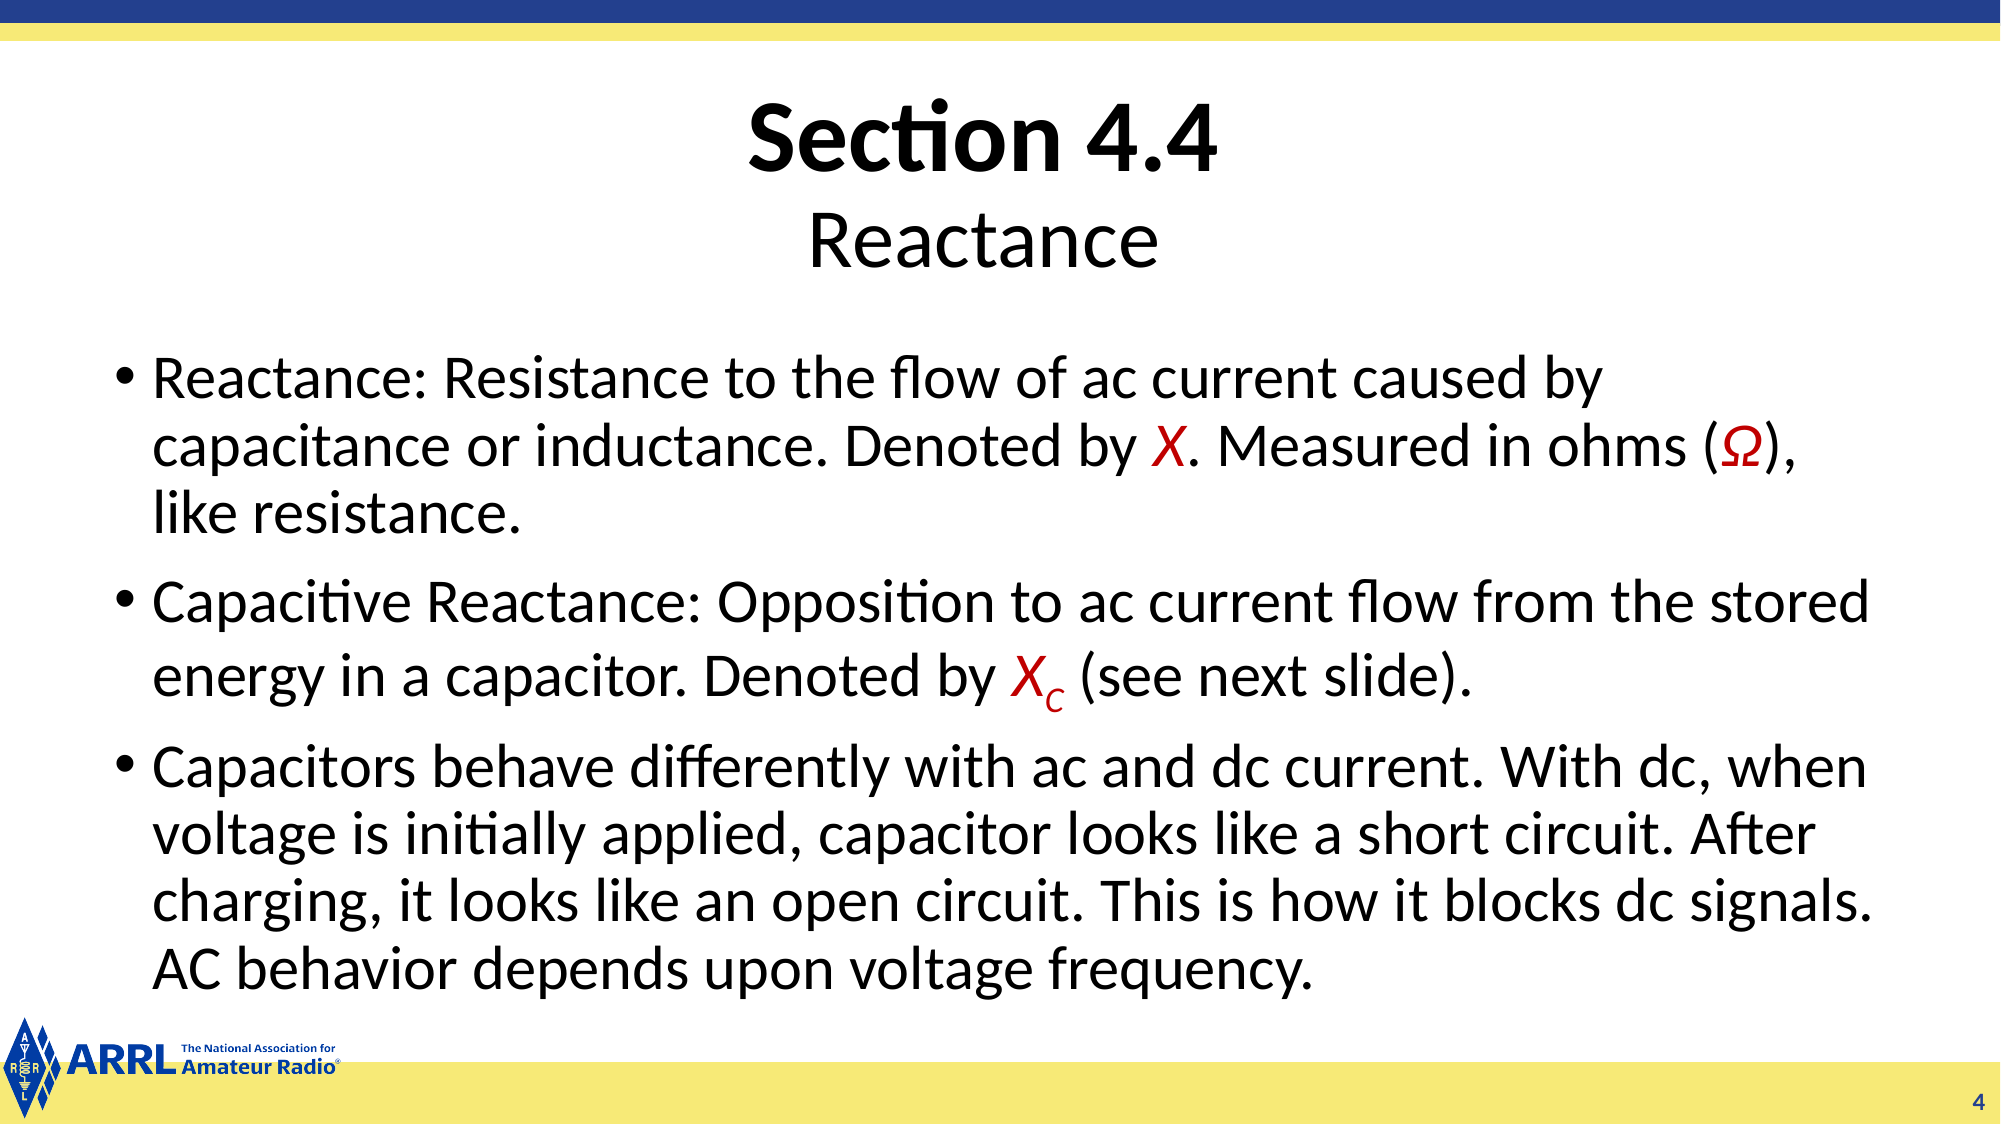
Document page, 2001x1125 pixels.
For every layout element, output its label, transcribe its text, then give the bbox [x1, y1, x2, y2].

list Reactance: Resistance to the flow of ac current caused by capacitance or inductance. Denoted by X. Measured in ohms (Ω), like resistance. Capacitive Reactance: Opposition to ac current flow from the stored energy in a capacitor. Denoted by XC (see next slide). Capacitors behave differently with ac and dc current. With dc, when voltage is initially applied, capacitor looks like a short circuit. After charging, it looks like an open circuit. This is how it blocks dc signals. AC behavior depends upon voltage frequency. [99, 337, 1900, 1050]
picture [1, 1015, 342, 1121]
title Section 4.4 Reactance [84, 75, 1885, 293]
